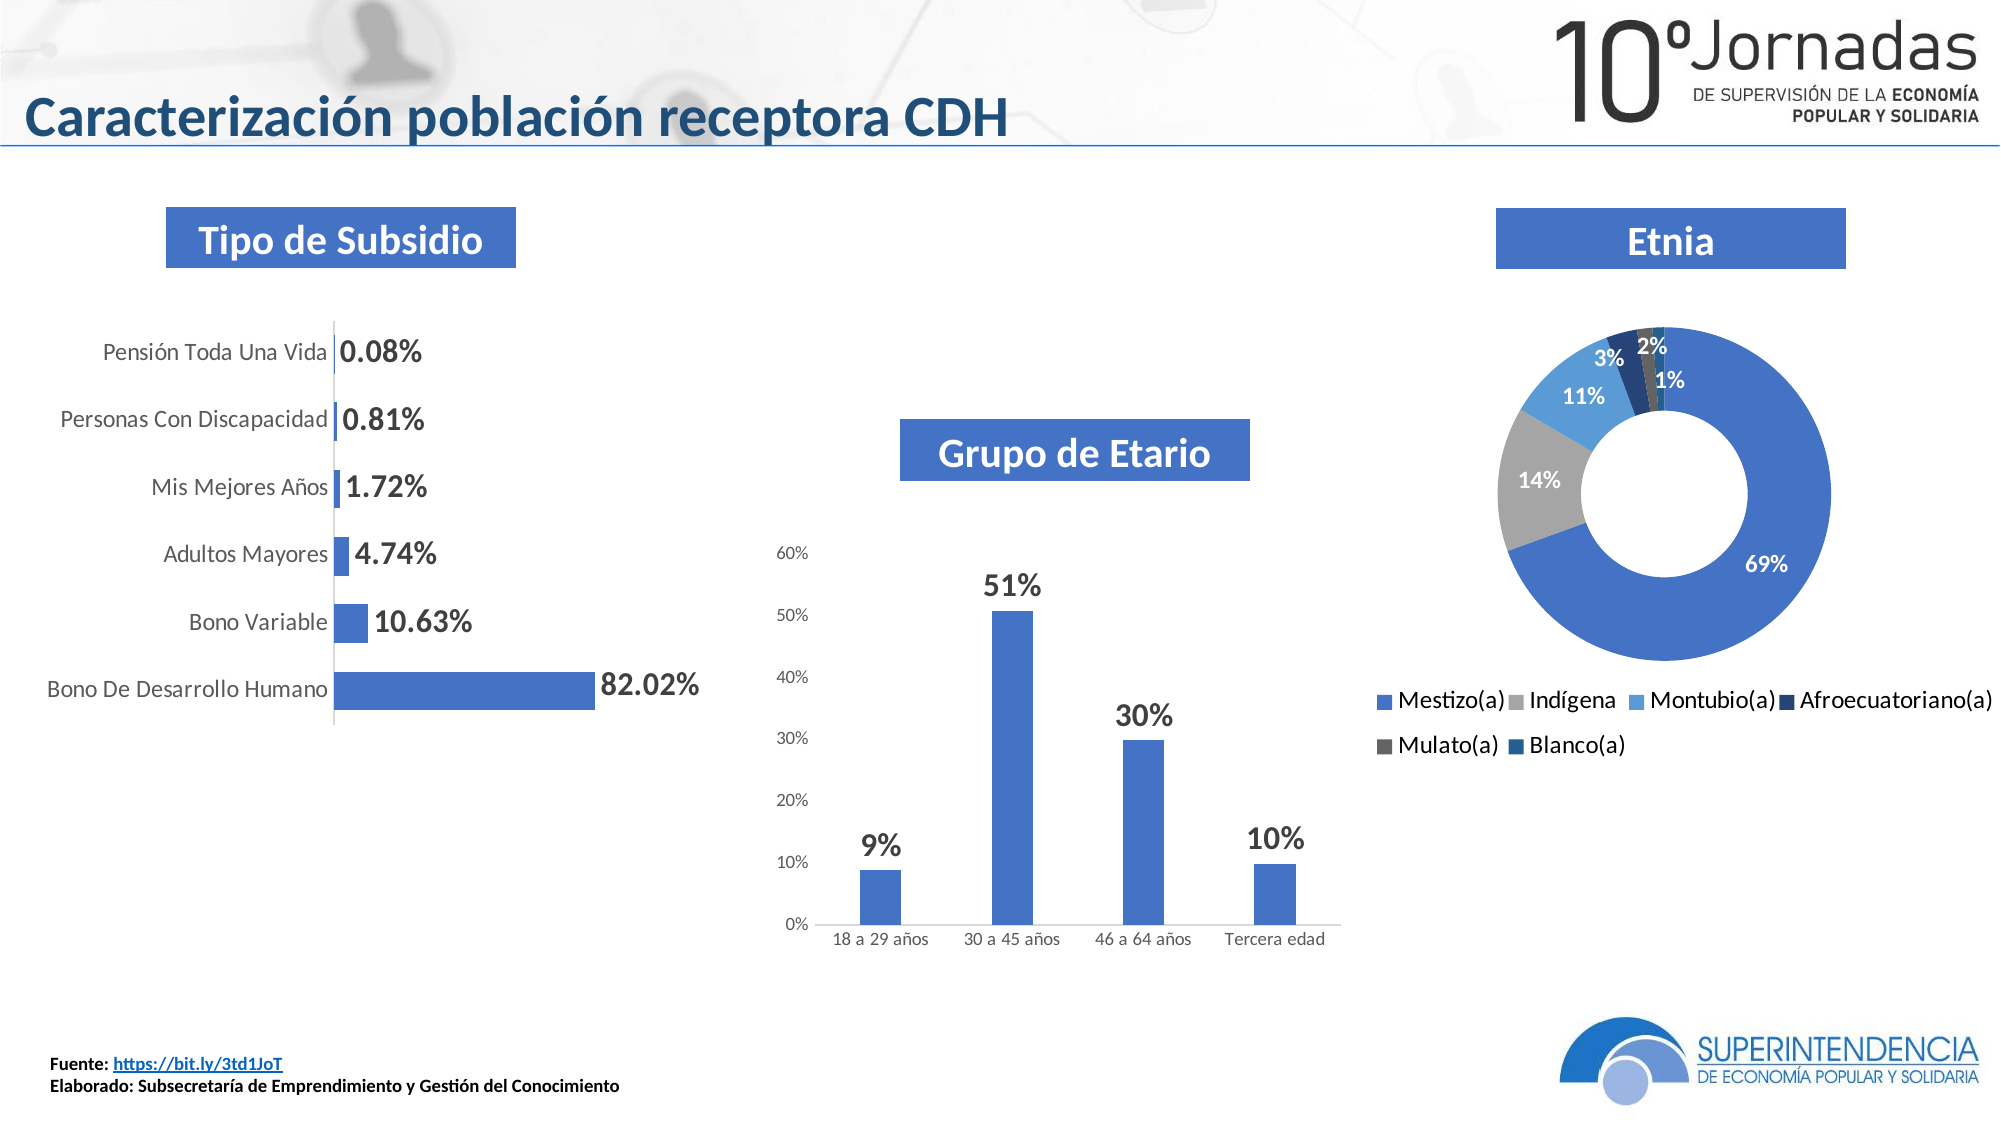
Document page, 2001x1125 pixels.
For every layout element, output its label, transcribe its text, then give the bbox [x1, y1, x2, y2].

text_box Grupo de Etario [897, 416, 1253, 484]
picture [0, 0, 2001, 1125]
chart [0, 297, 700, 748]
chart [764, 313, 2000, 959]
text_box Caracterización población receptora CDH [0, 70, 1035, 156]
text_box Etnia [1493, 205, 1849, 272]
text_box Tipo de Subsidio [163, 204, 519, 271]
text_box Fuente: https://bit.ly/3td1JoT Elaborado: Subsecretaría de Emprendimiento y Gestión del Conocimiento [35, 1043, 1940, 1104]
